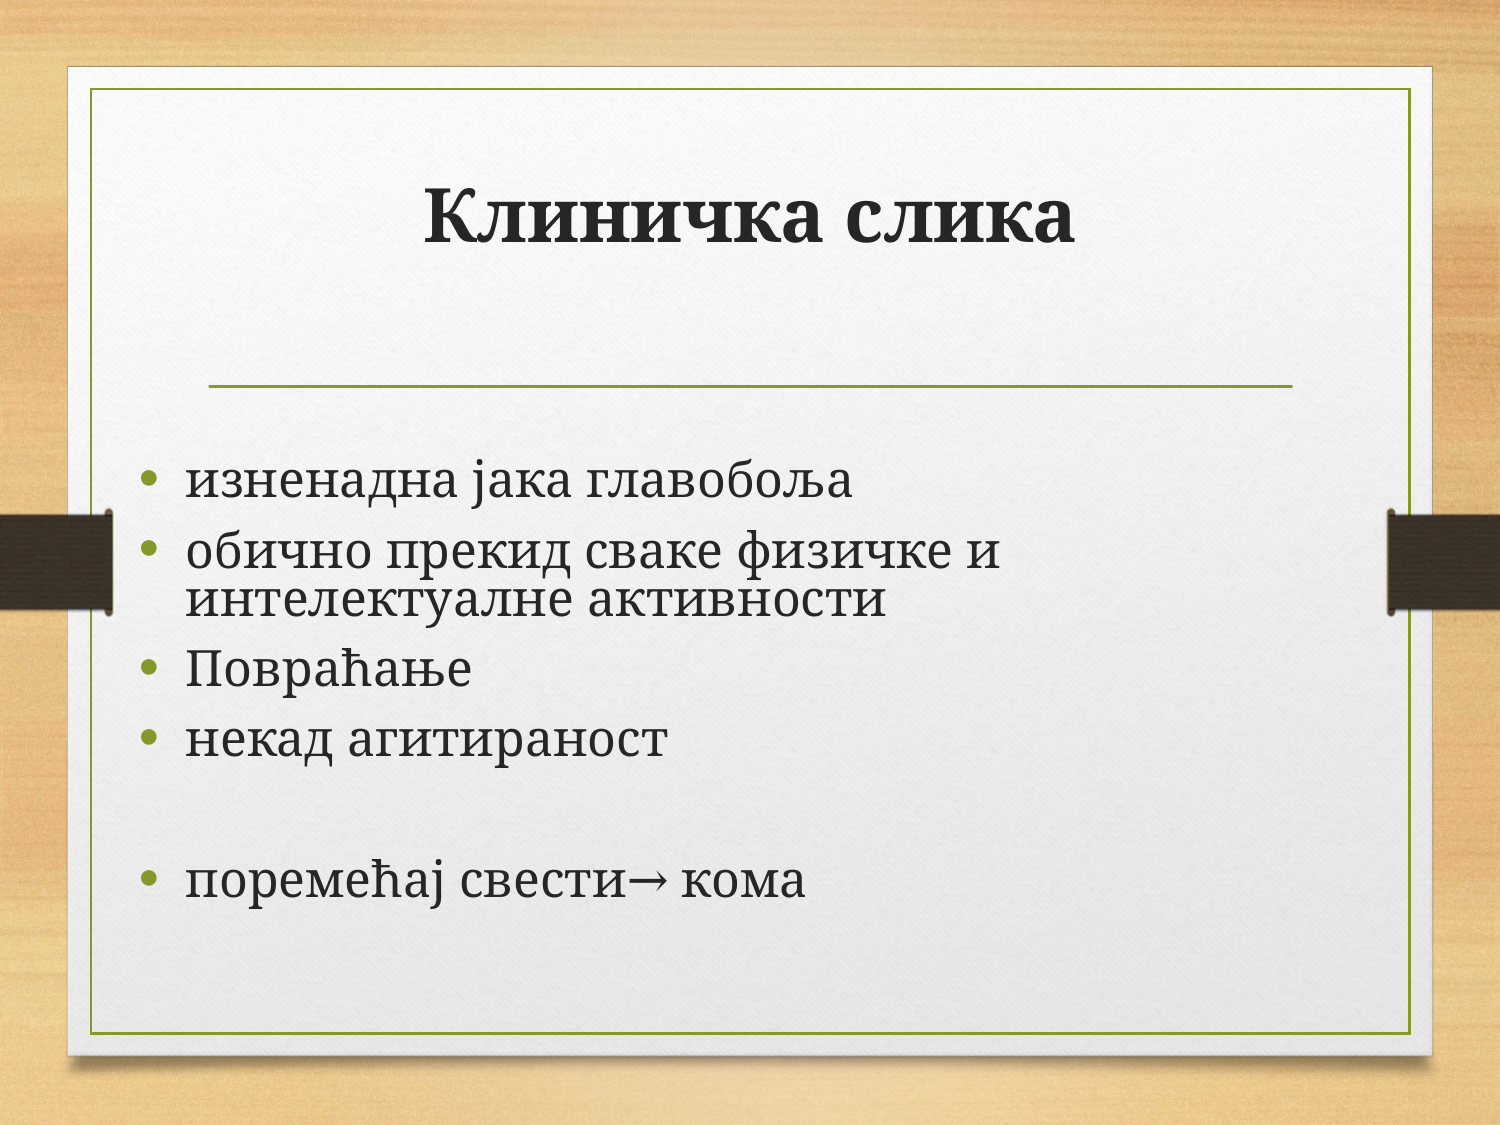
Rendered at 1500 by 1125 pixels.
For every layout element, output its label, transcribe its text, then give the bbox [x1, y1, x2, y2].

list изненадна јака главобоља обично прекид сваке физичке и интелектуалне активности Повраћање некад агитираност поремећај свести→ кома [123, 451, 1376, 1000]
picture [0, 0, 1500, 1125]
title Клиничка слика [192, 150, 1309, 364]
